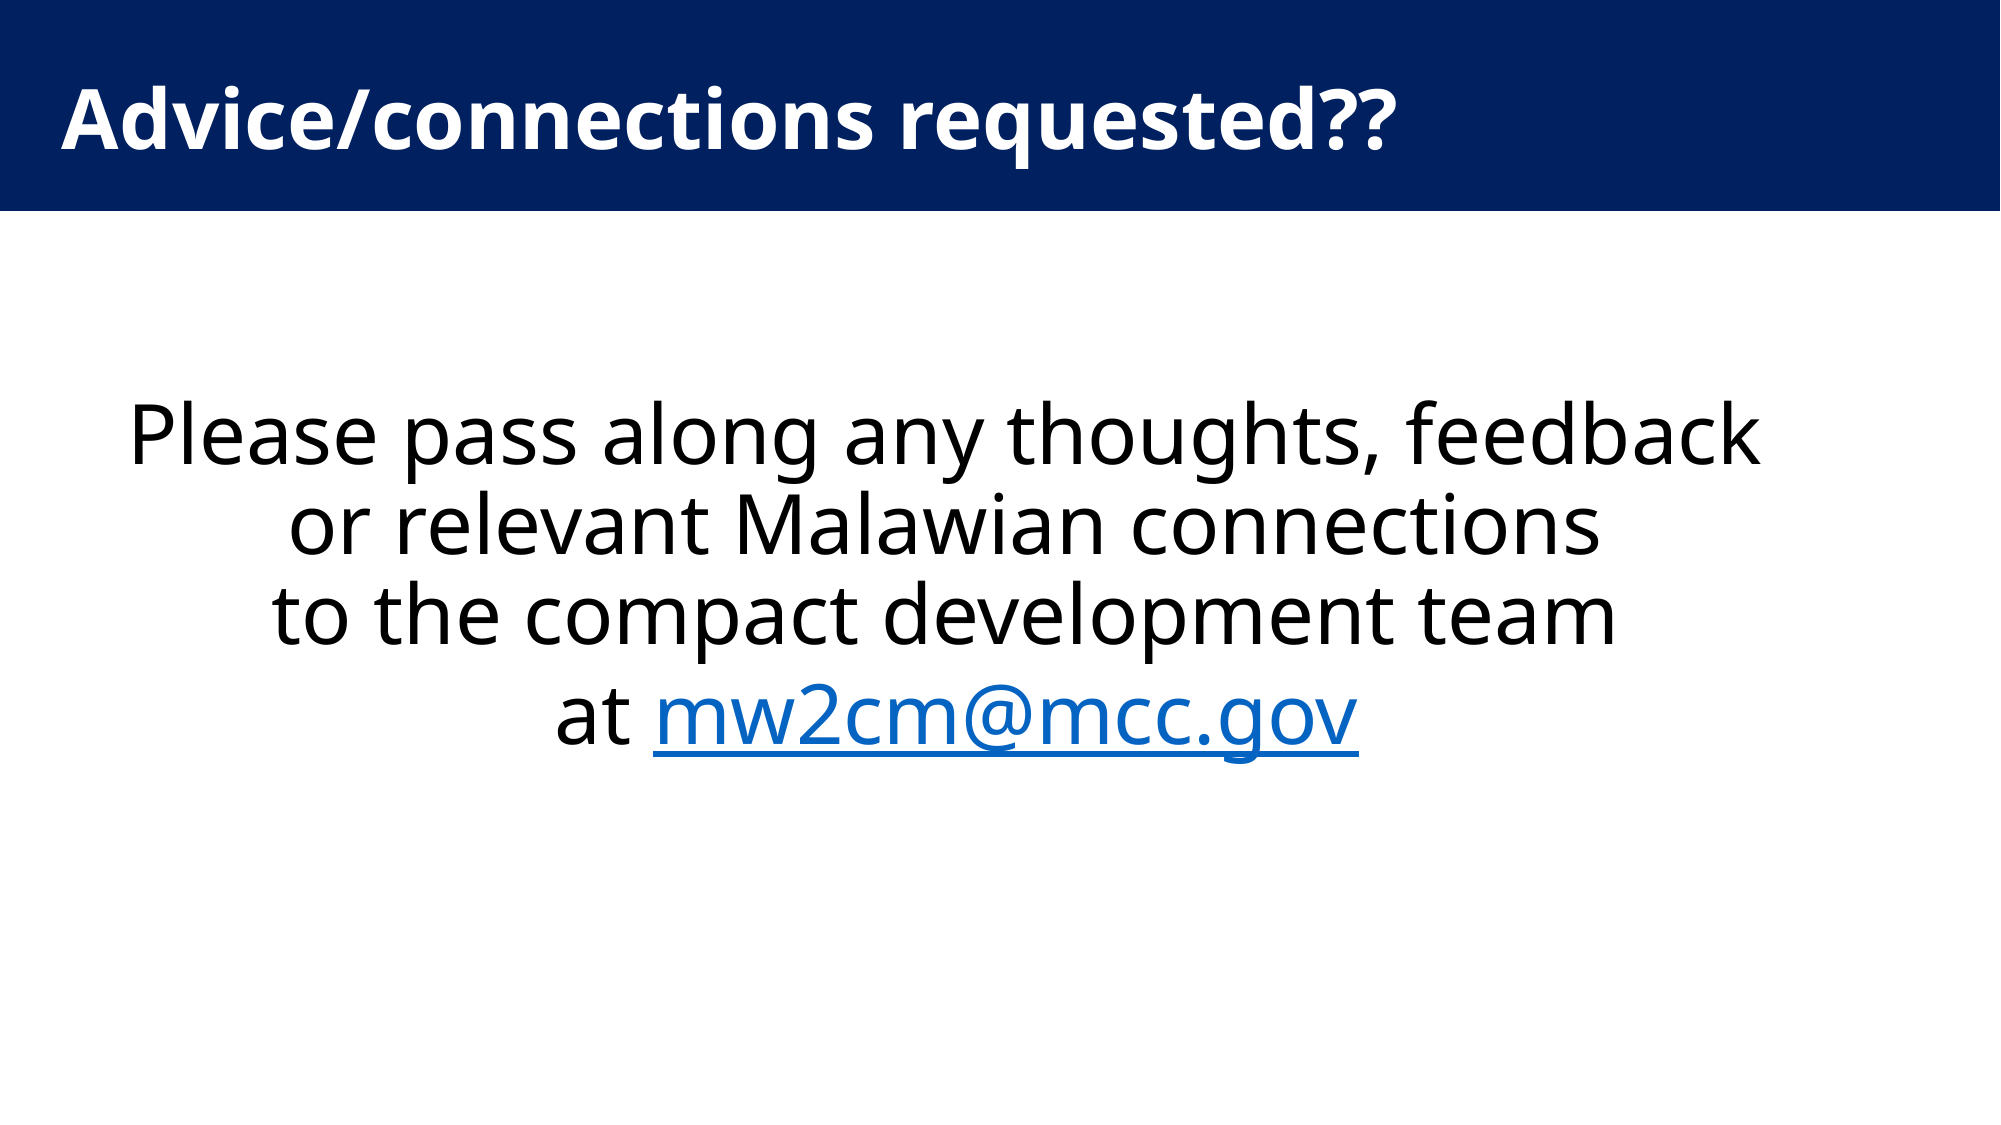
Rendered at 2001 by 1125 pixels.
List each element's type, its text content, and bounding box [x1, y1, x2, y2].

text_box [72, 346, 1928, 484]
title Advice/connections requested?? [61, 69, 1918, 208]
text_box Please pass along any thoughts, feedback or relevant Malawian connections to the compact development team at mw2cm@mcc.gov [41, 385, 1887, 1006]
